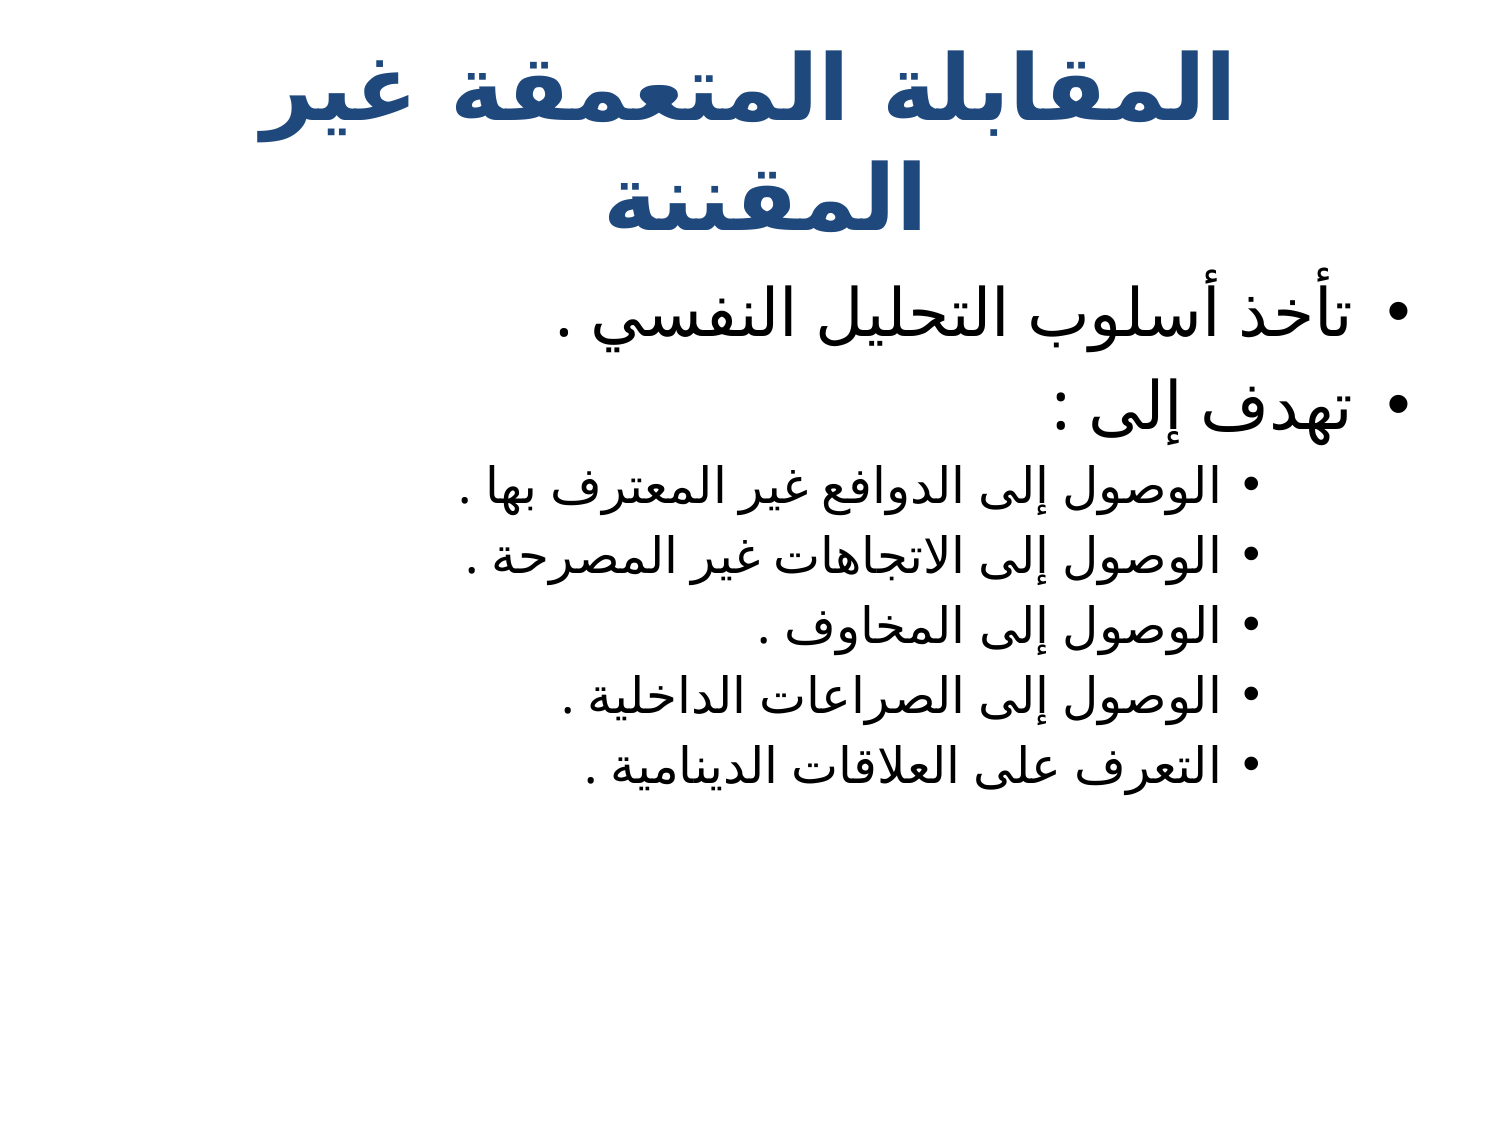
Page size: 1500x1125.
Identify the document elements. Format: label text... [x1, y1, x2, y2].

list تأخذ أسلوب التحليل النفسي . تهدف إلى : الوصول إلى الدوافع غير المعترف بها . الوصول إلى الاتجاهات غير المصرحة . الوصول إلى المخاوف . الوصول إلى الصراعات الداخلية . التعرف على العلاقات الدينامية . [75, 262, 1425, 1005]
title المقابلة المتعمقة غير المقننة [75, 45, 1425, 233]
